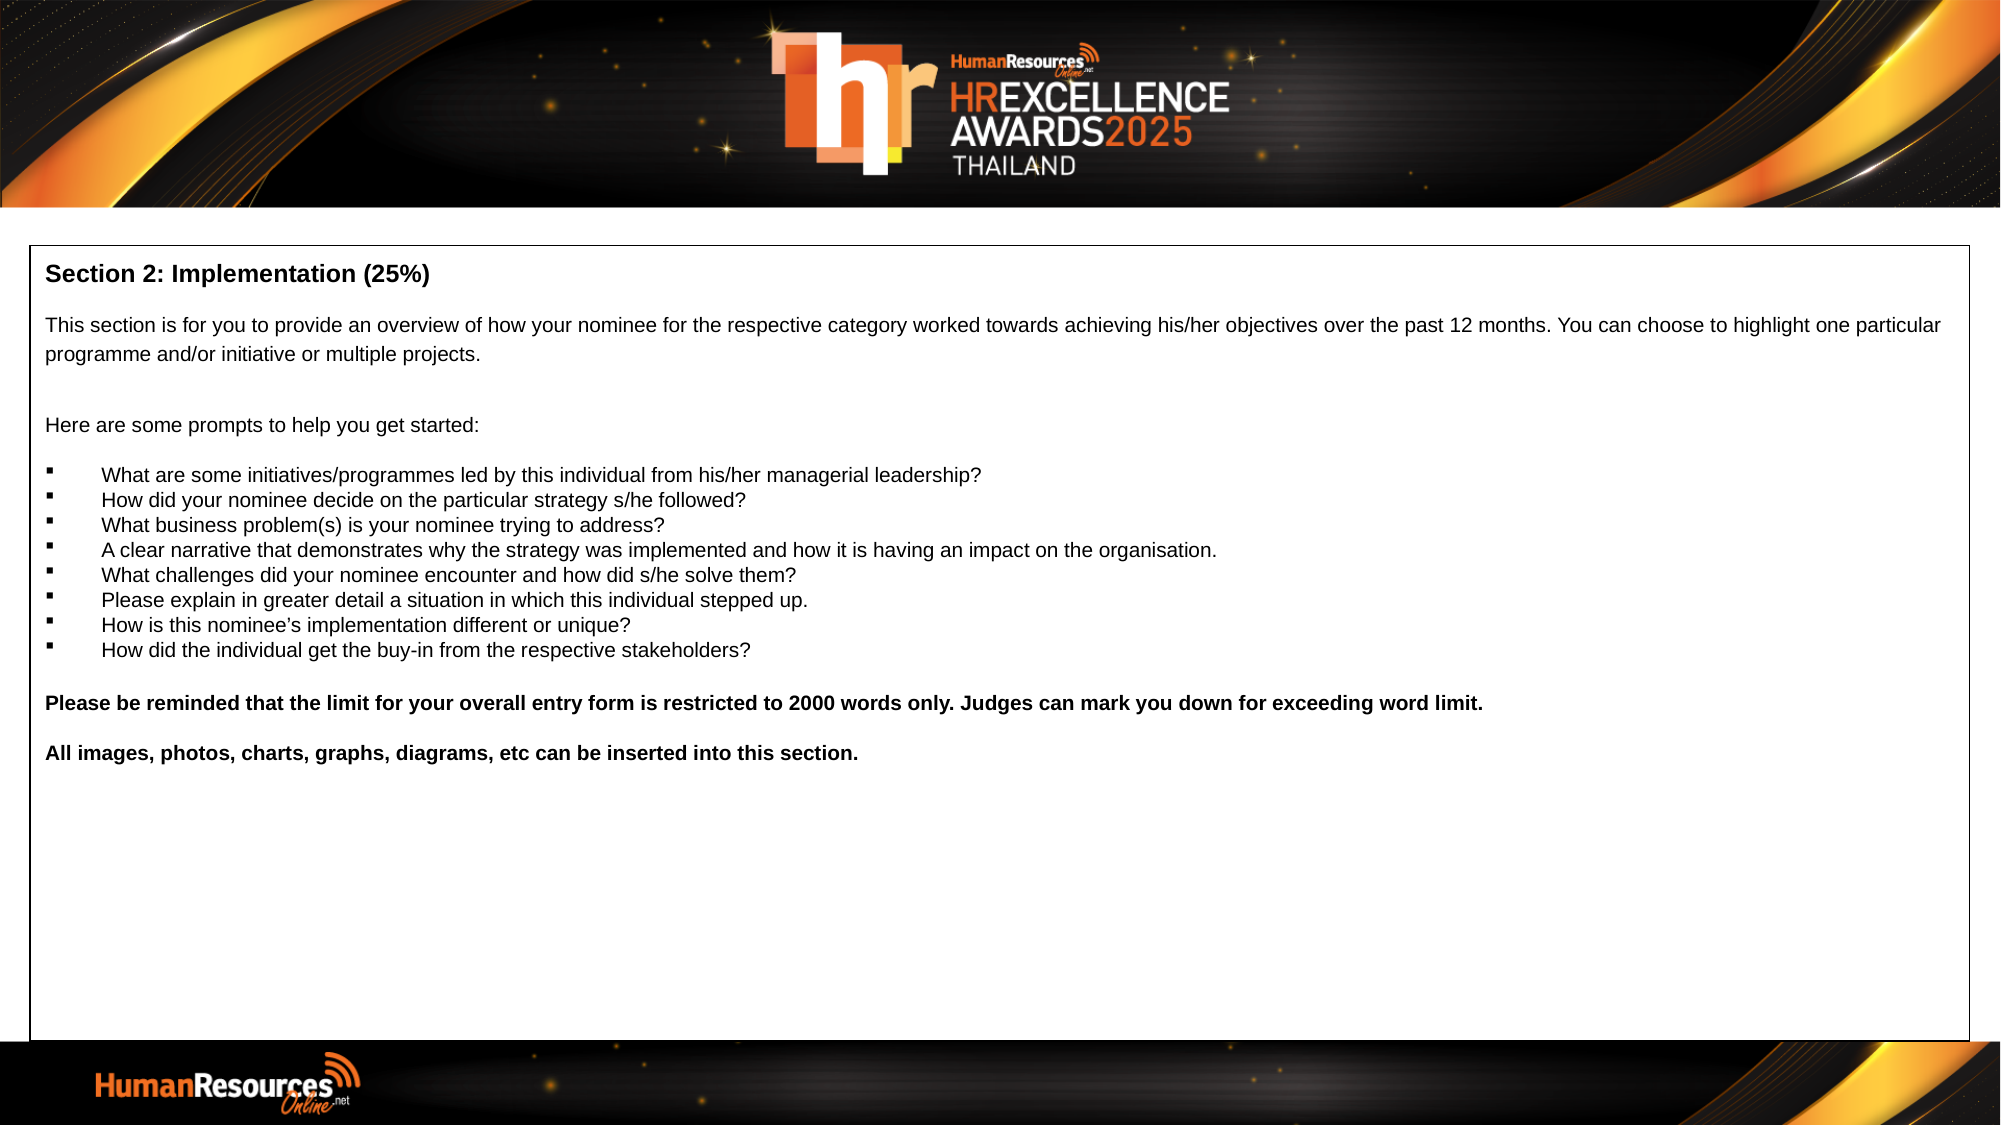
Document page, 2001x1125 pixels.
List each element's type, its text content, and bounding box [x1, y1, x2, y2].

picture [0, 0, 2001, 1125]
text_box Section 2: Implementation (25%) This section is for you to provide an overview of how your nominee for the respective category worked towards achieving his/her objectives over the past 12 months. You can choose to highlight one particular programme and/or initiative or multiple projects. Here are some prompts to help you get started: What are some initiatives/programmes led by this individual from his/her managerial leadership? How did your nominee decide on the particular strategy s/he followed? What business problem(s) is your nominee trying to address? A clear narrative that demonstrates why the strategy was implemented and how it is having an impact on the organisation. What challenges did your nominee encounter and how did s/he solve them? Please explain in greater detail a situation in which this individual stepped up. How is this nominee’s implementation different or unique? How did the individual get the buy-in from the respective stakeholders? Please be reminded that the limit for your overall entry form is restricted to 2000 words only. Judges can mark you down for exceeding word limit. All images, photos, charts, graphs, diagrams, etc can be inserted into this section. [30, 245, 1970, 1042]
